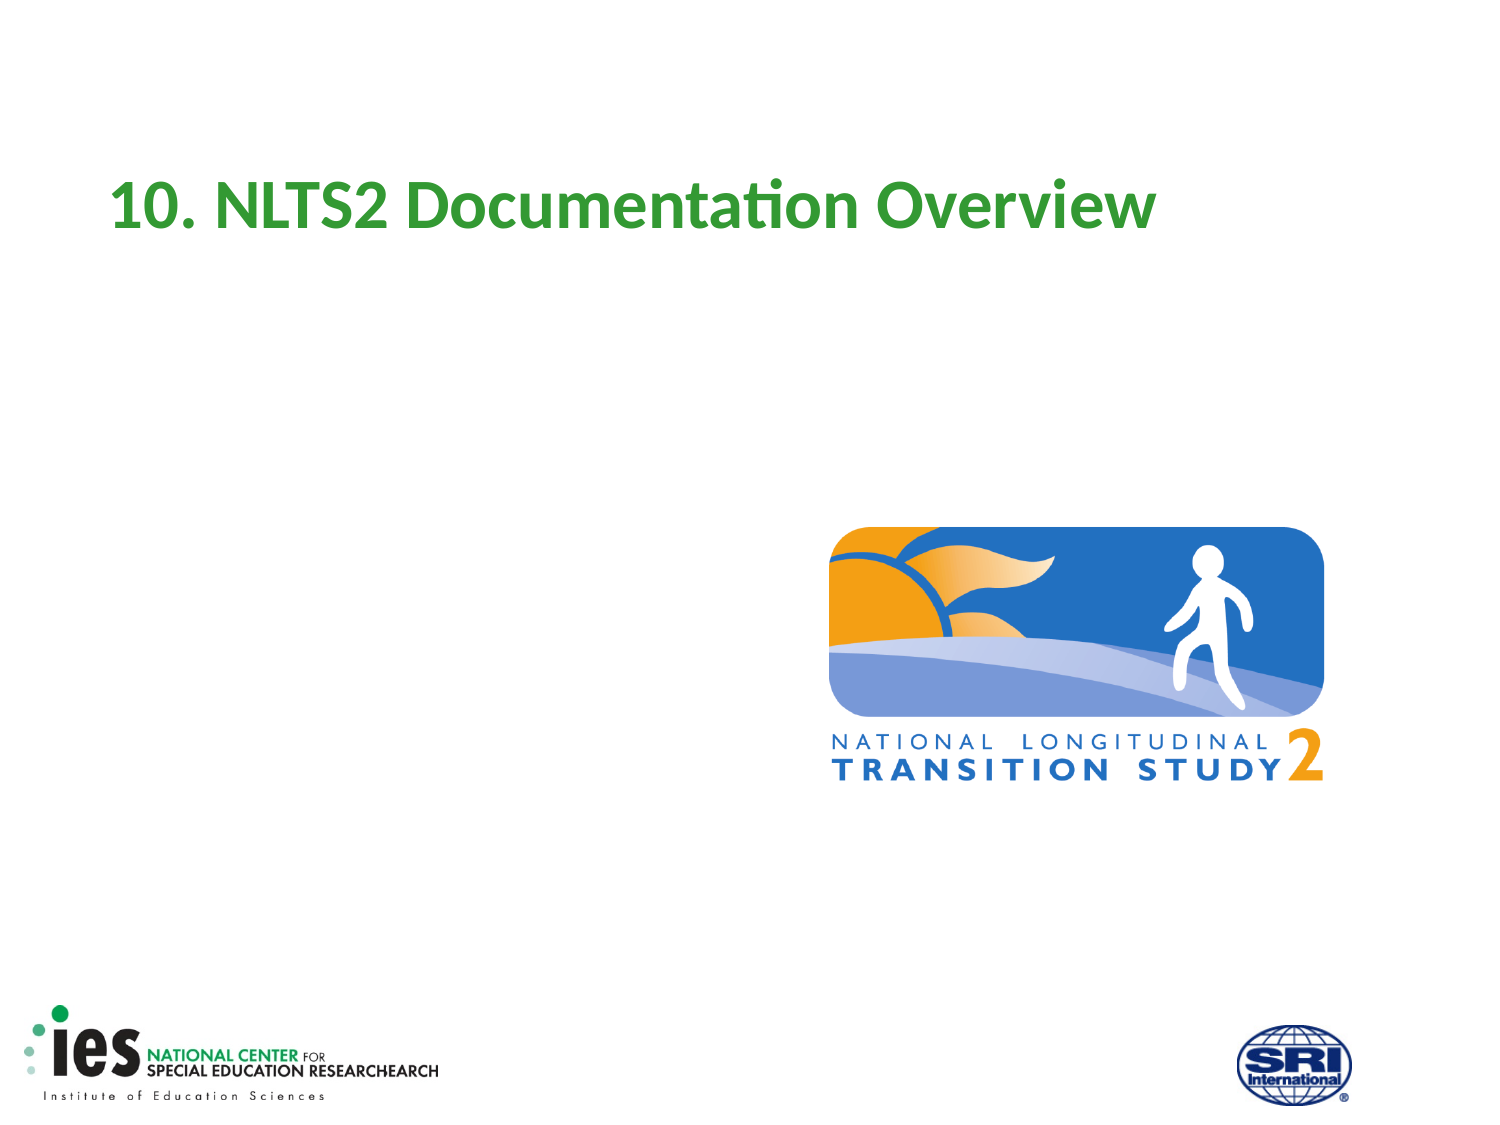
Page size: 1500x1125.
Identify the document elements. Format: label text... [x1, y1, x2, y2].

title 10. NLTS2 Documentation Overview [92, 25, 1500, 376]
picture [1237, 1025, 1352, 1106]
picture [829, 524, 1325, 781]
picture [24, 1005, 438, 1100]
